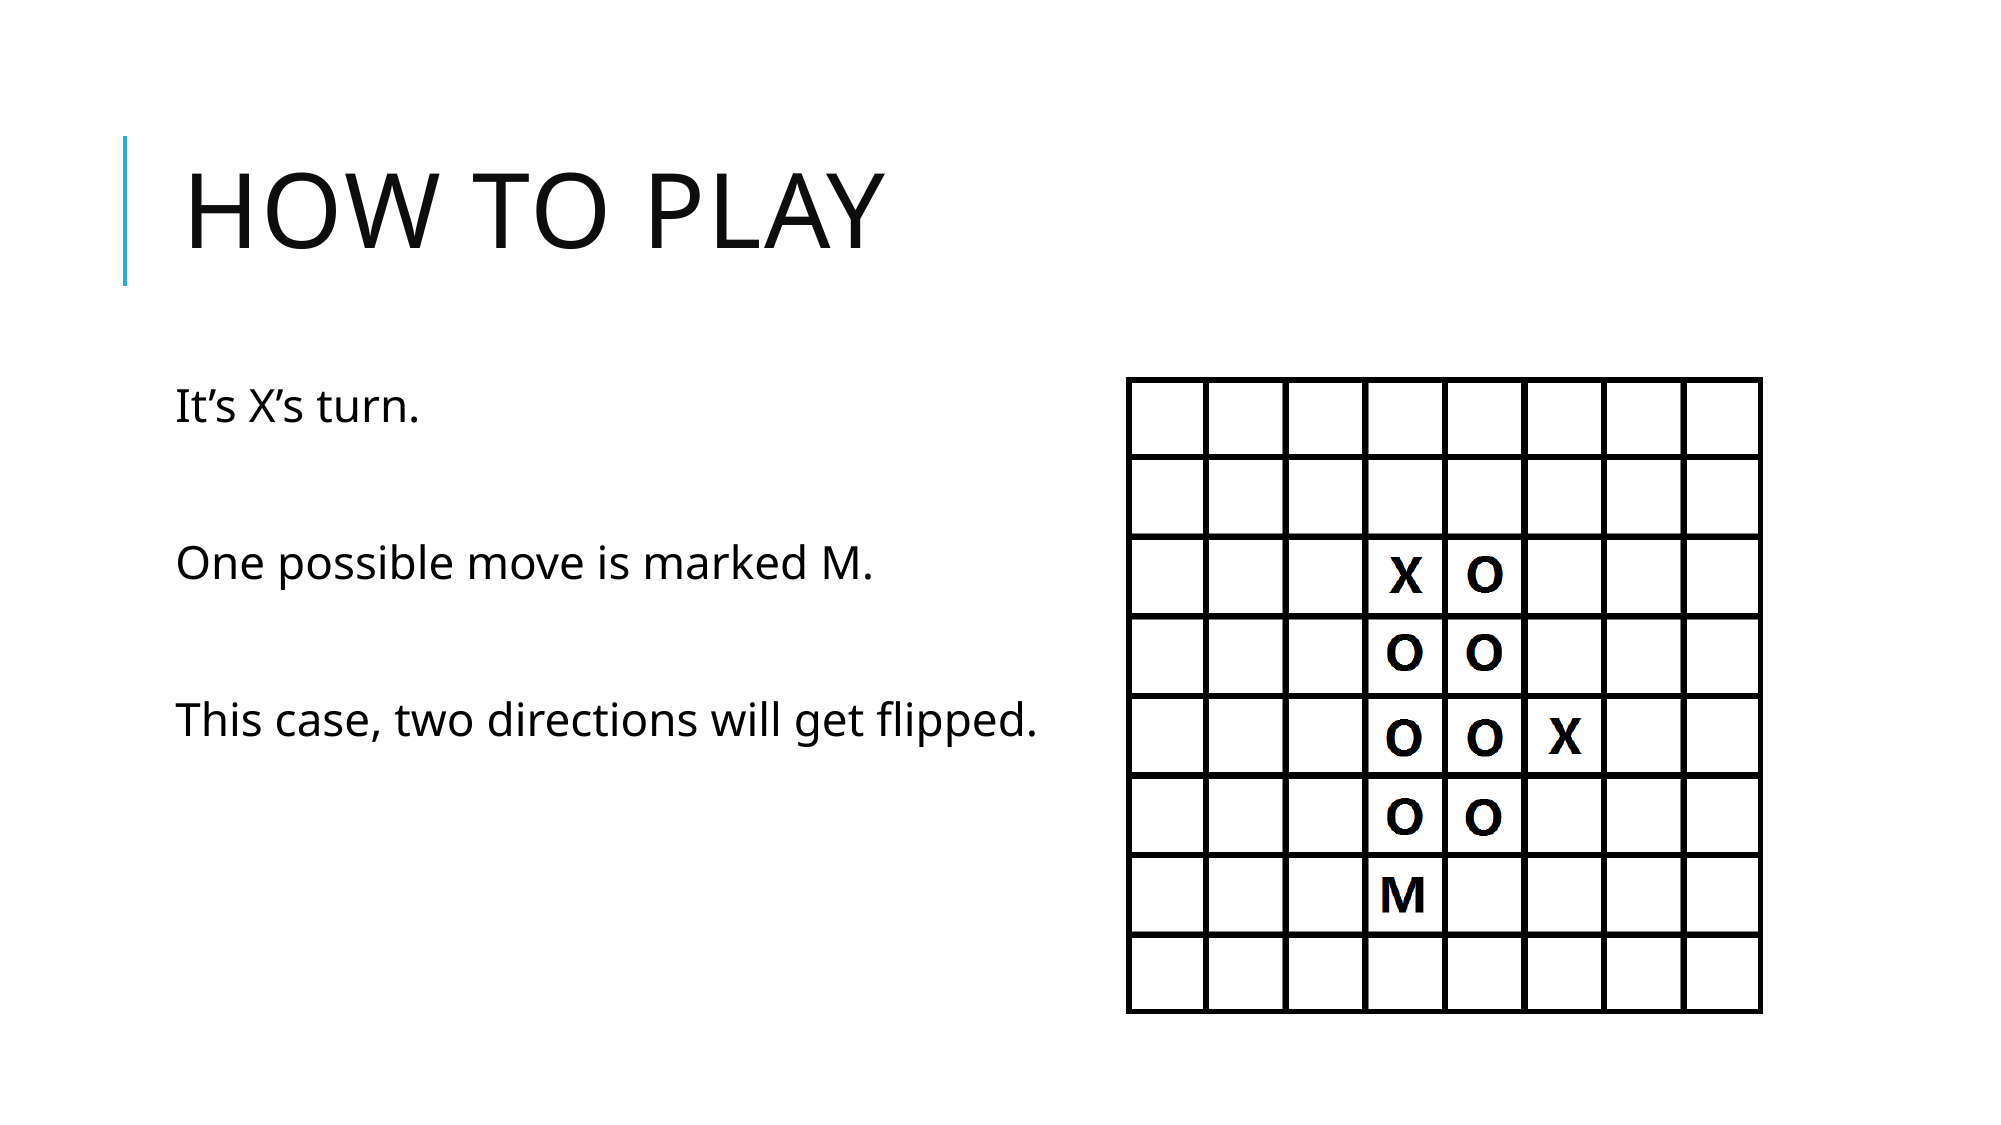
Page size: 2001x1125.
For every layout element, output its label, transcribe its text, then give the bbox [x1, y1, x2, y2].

list It’s X’s turn. One possible move is marked M. This case, two directions will get flipped. [168, 375, 1763, 1035]
picture [1126, 377, 1763, 1014]
title How to play [168, 96, 1763, 342]
